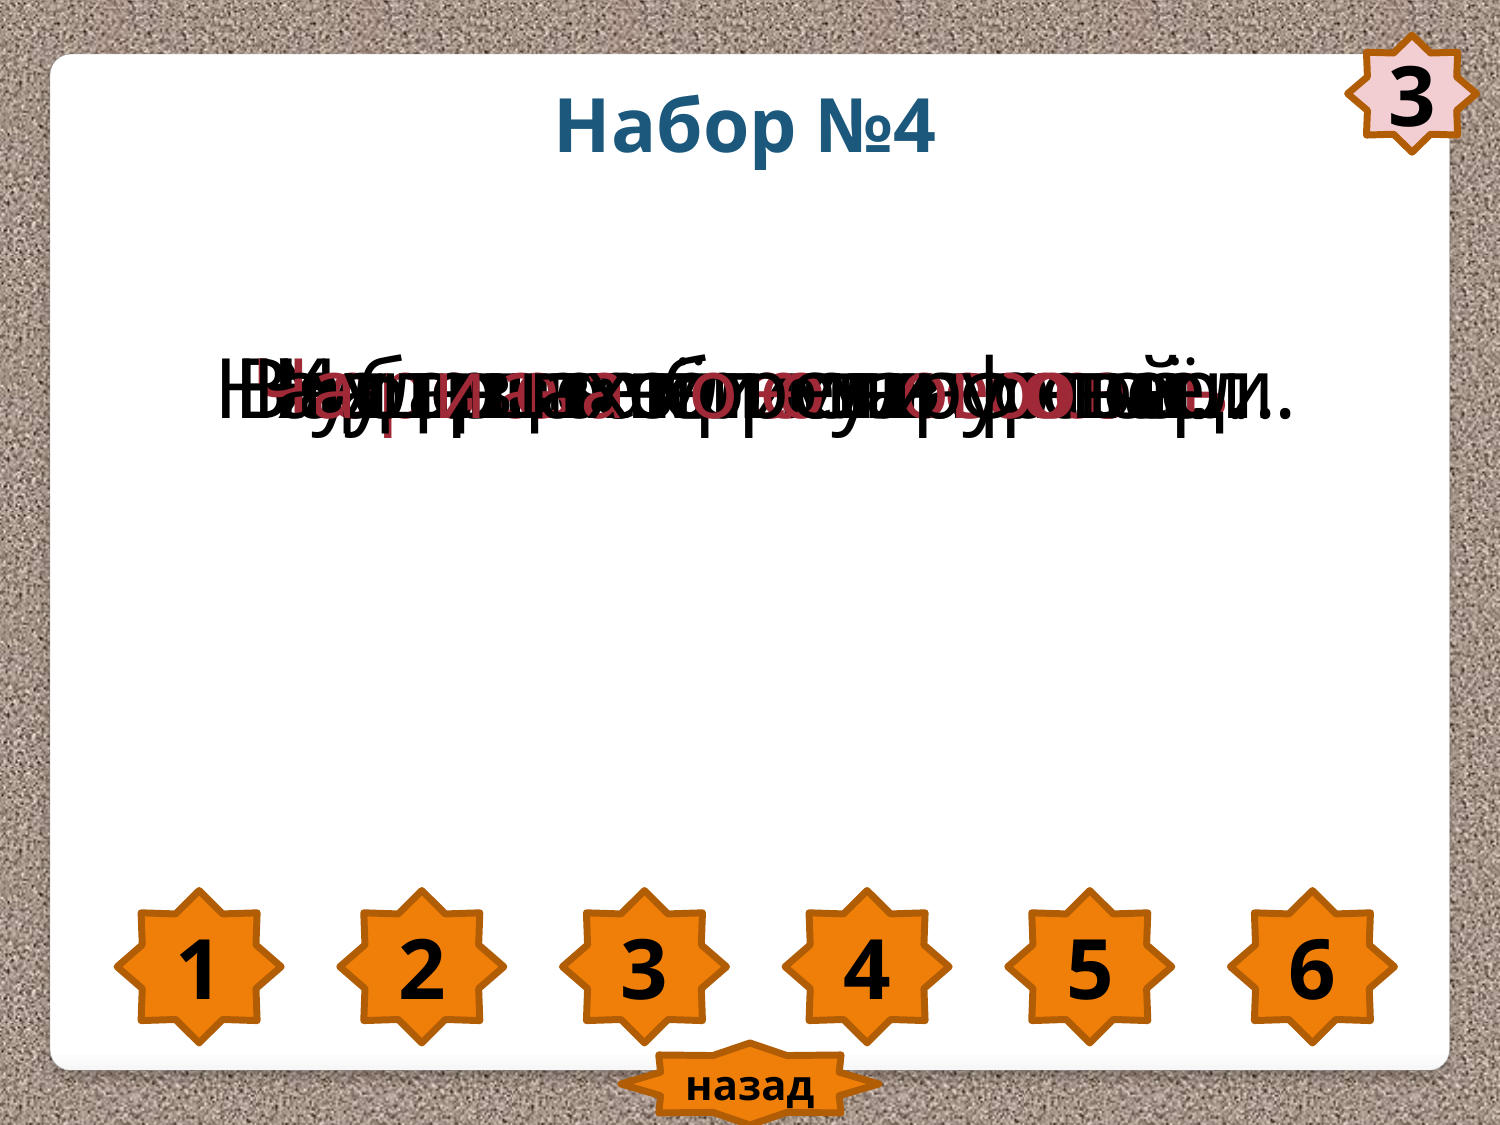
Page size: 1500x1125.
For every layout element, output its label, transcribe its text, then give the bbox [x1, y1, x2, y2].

text_box На улицах горели фонари. [70, 328, 1442, 443]
text_box 5 [1004, 887, 1176, 1047]
text_box 4 [781, 887, 953, 1047]
picture [0, 0, 1500, 1125]
text_box 1 [113, 887, 285, 1047]
text_box 2 [336, 887, 508, 1047]
text_box 3 [558, 887, 730, 1047]
text_box назад [617, 1039, 883, 1125]
text_box Набор №4 [538, 70, 953, 176]
text_box 6 [1226, 887, 1398, 1047]
text_box 3 [1344, 31, 1481, 156]
